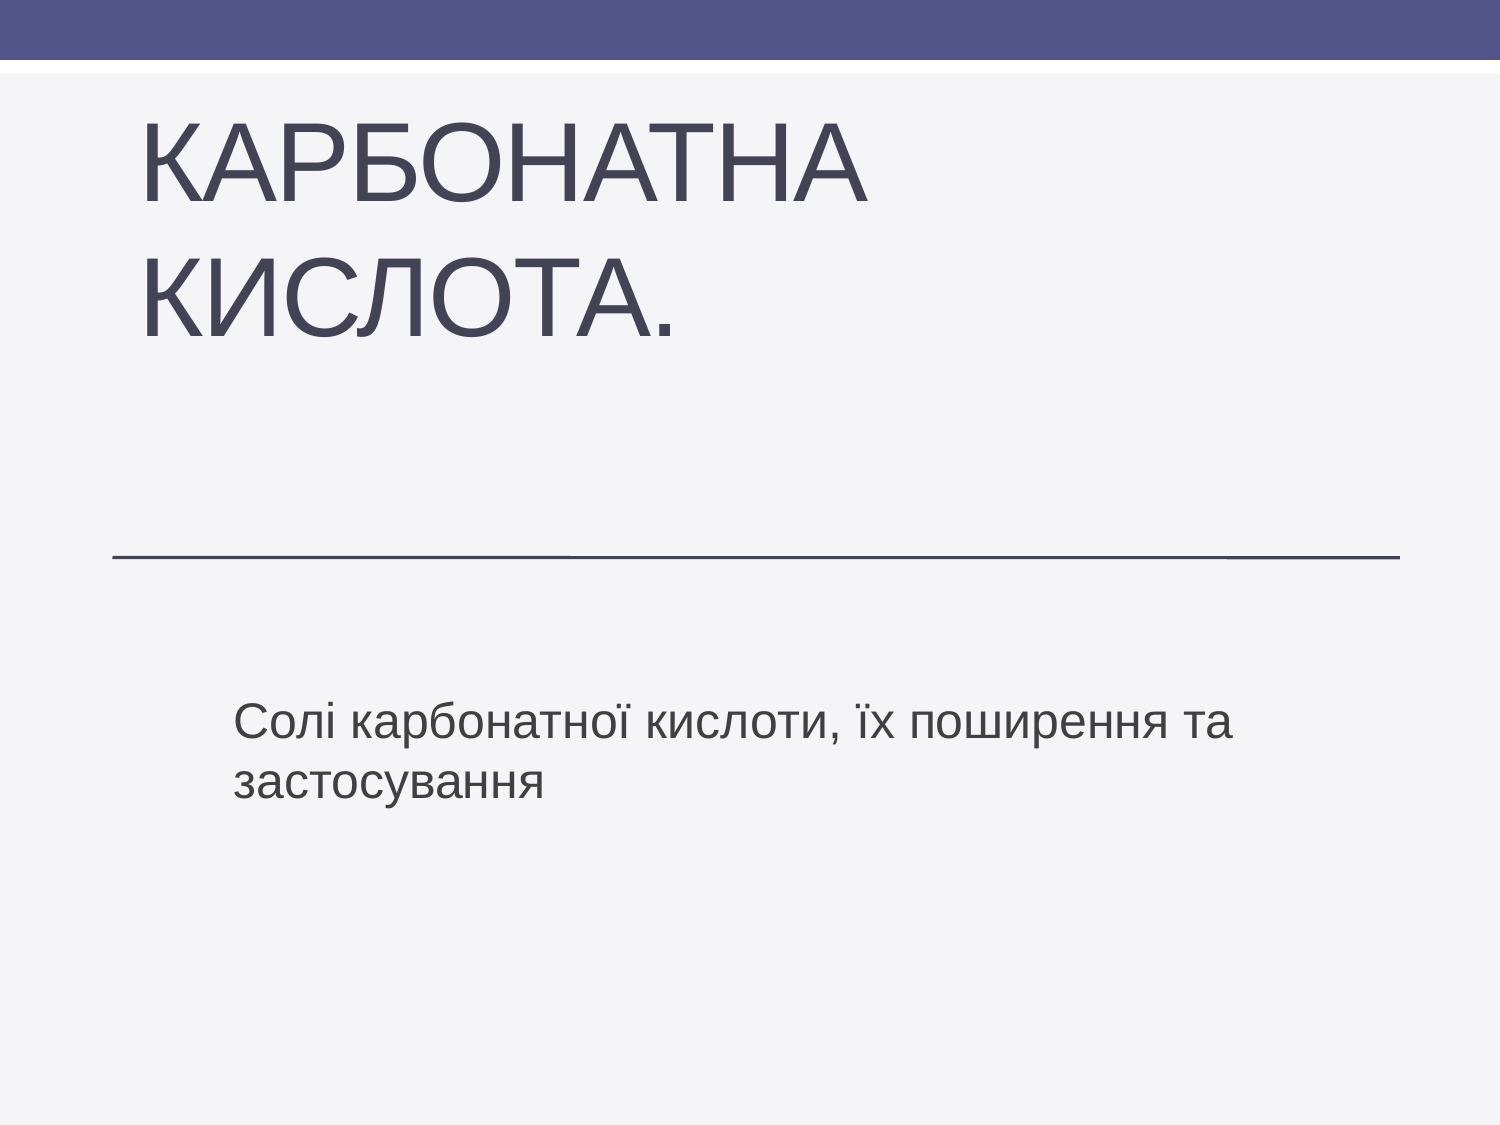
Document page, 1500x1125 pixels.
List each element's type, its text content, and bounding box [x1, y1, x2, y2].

title Карбонатна кислота. [123, 125, 1399, 367]
subtitle Солі карбонатної кислоти, їх поширення та застосування [218, 680, 1269, 969]
